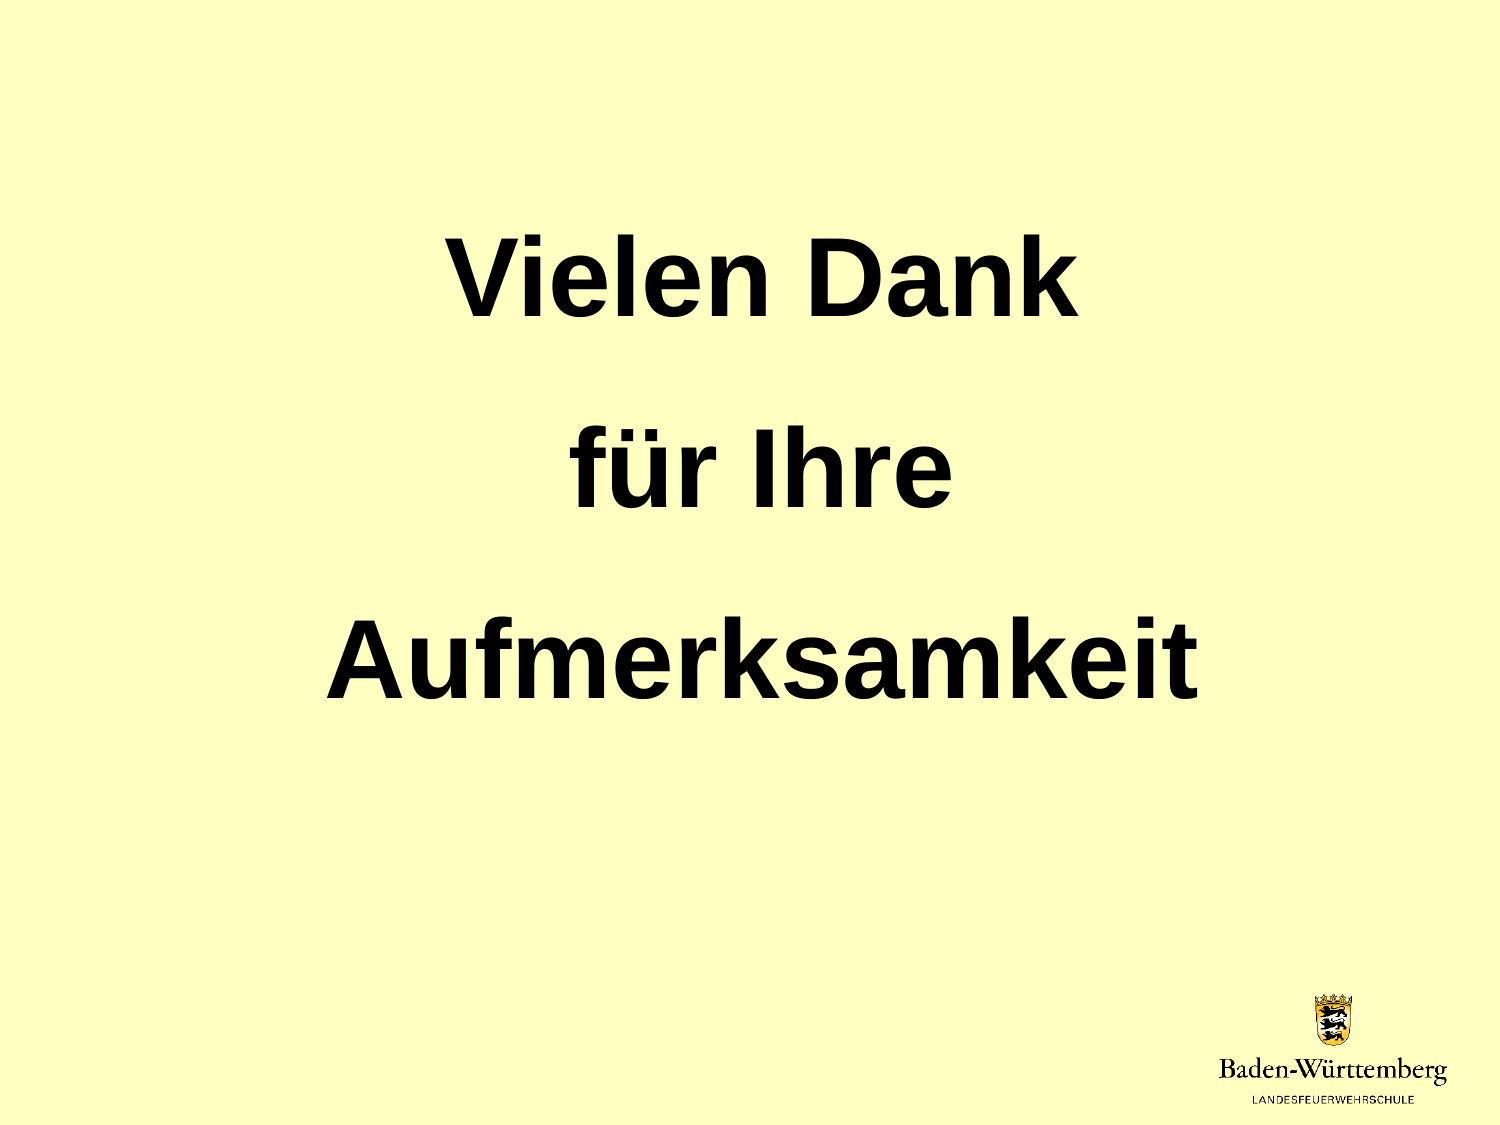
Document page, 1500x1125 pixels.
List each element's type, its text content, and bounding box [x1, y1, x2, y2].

picture [1219, 992, 1447, 1106]
text_box Vielen Dank für Ihre Aufmerksamkeit [159, 196, 1365, 729]
